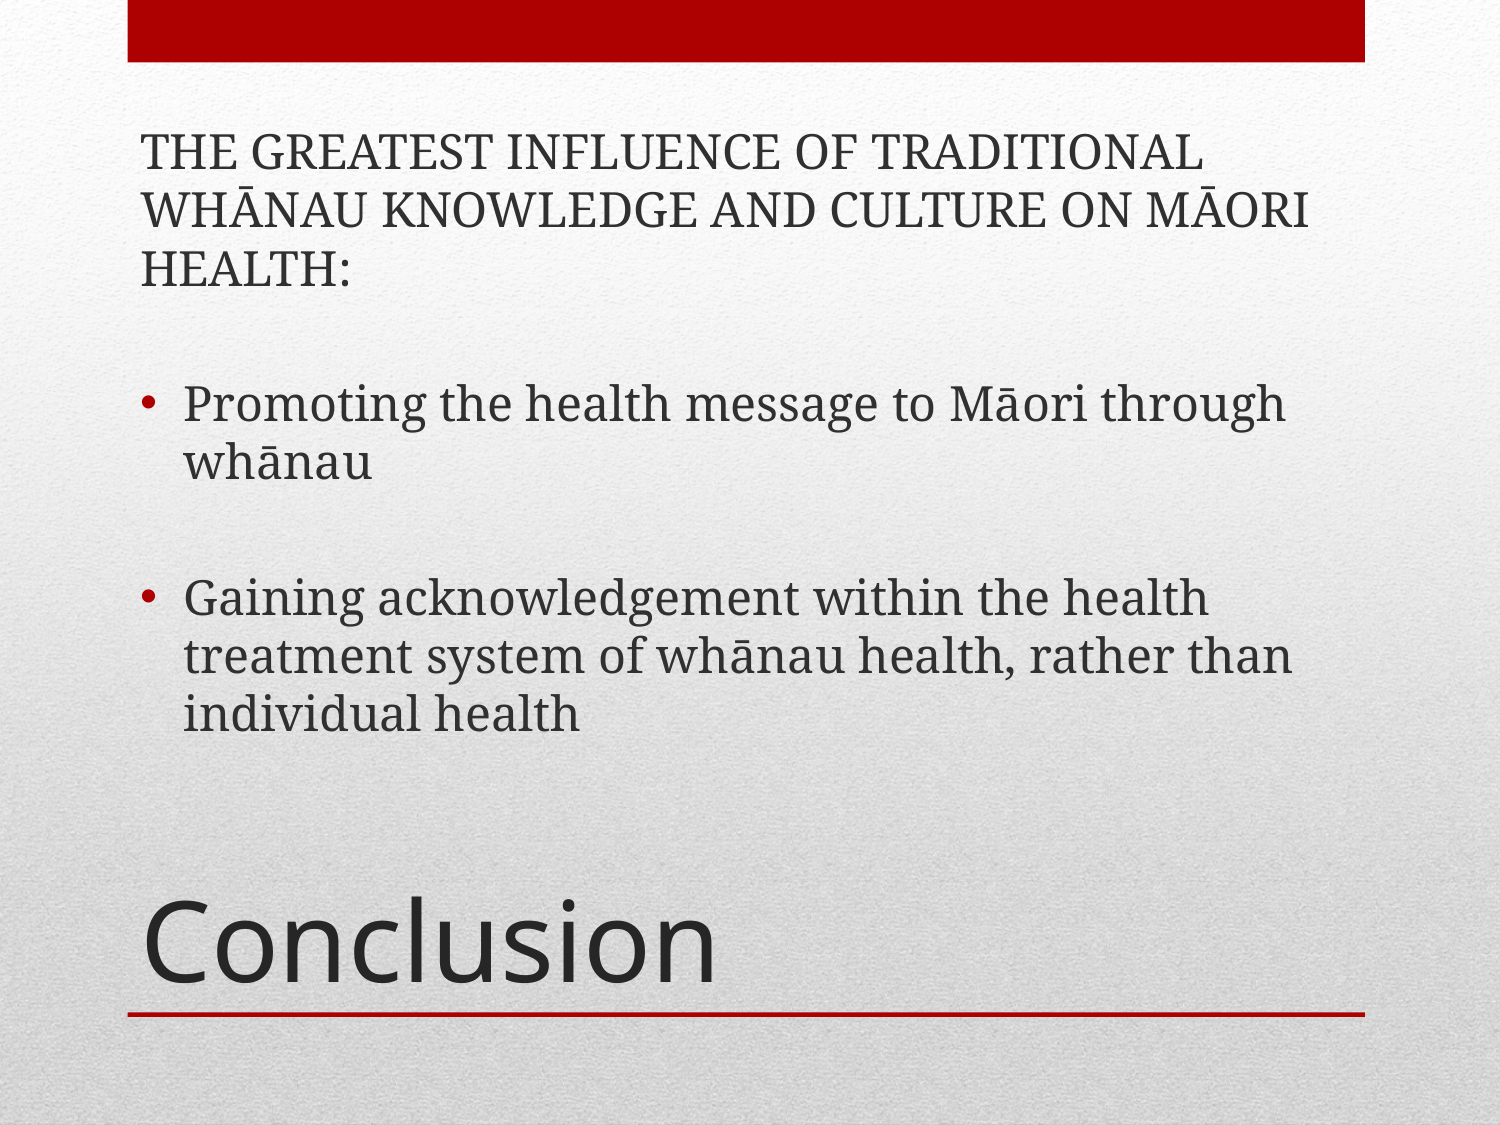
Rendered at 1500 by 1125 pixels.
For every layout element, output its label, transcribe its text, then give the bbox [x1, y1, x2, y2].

list THE GREATEST INFLUENCE OF TRADITIONAL WHĀNAU KNOWLEDGE AND CULTURE ON MĀORI HEALTH: Promoting the health message to Māori through whānau Gaining acknowledgement within the health treatment system of whānau health, rather than individual health [125, 112, 1363, 750]
title Conclusion [125, 750, 1238, 1013]
